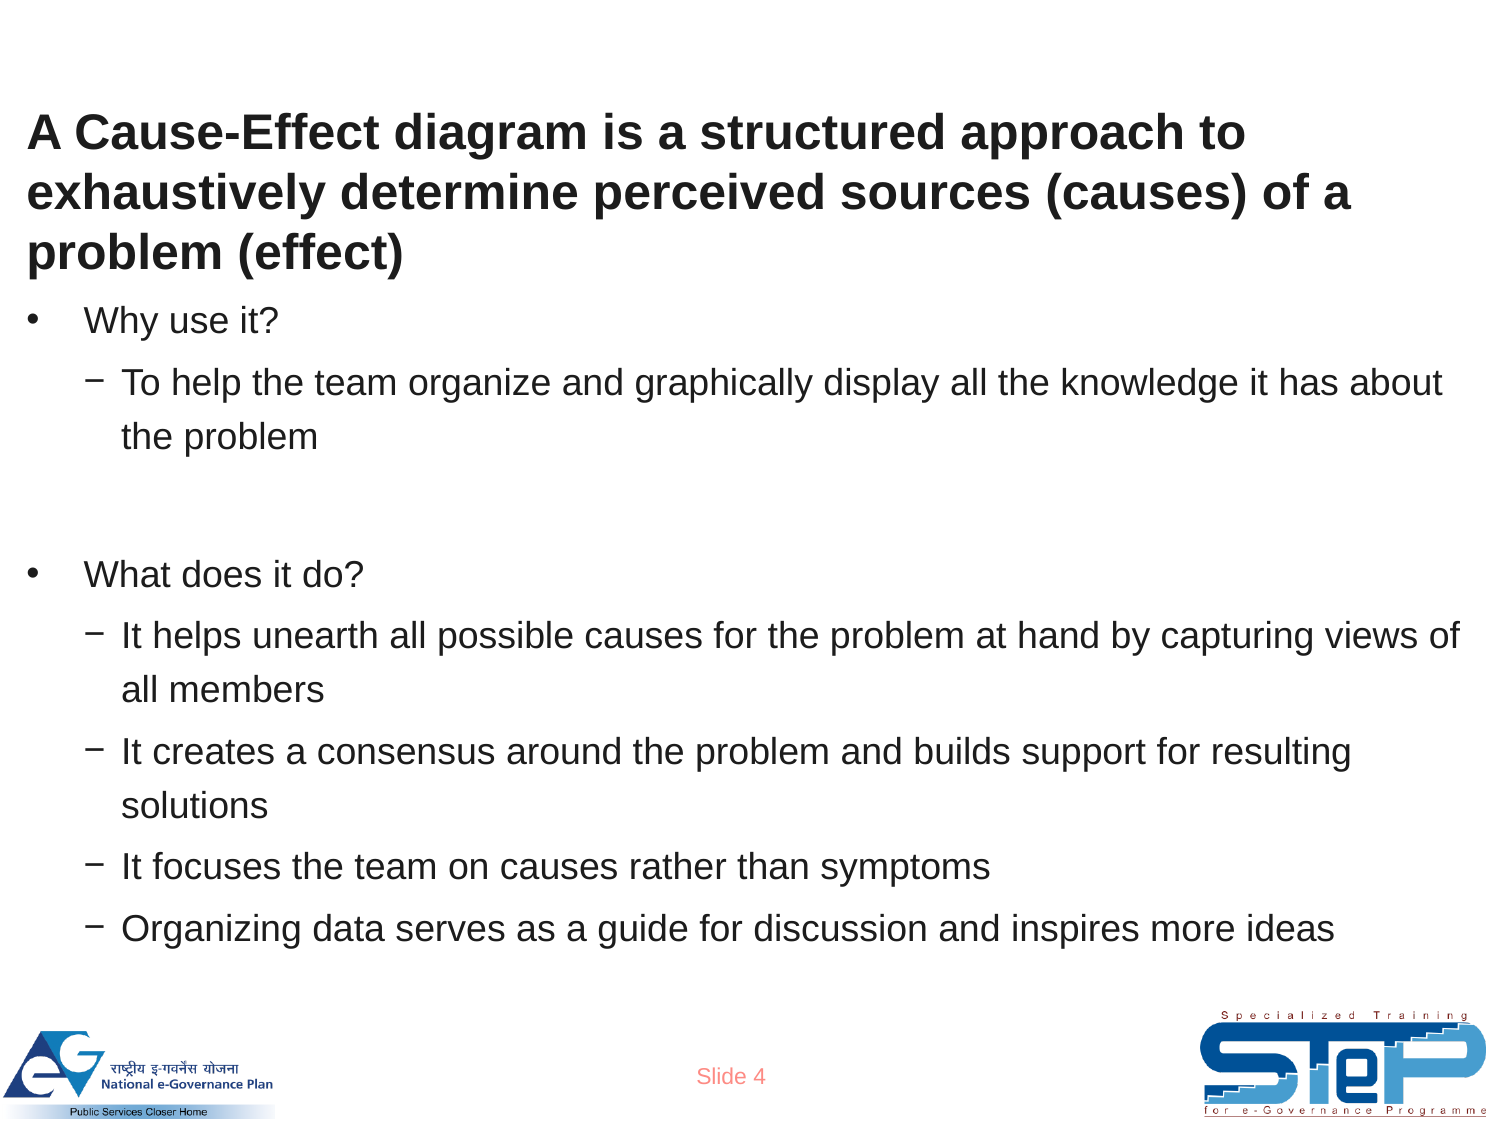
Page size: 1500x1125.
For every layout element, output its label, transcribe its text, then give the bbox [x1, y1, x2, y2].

picture [2, 1031, 275, 1119]
list Why use it? To help the team organize and graphically display all the knowledge it has about the problem What does it do? It helps unearth all possible causes for the problem at hand by capturing views of all members It creates a consensus around the problem and builds support for resulting solutions It focuses the team on causes rather than symptoms Organizing data serves as a guide for discussion and inspires more ideas [26, 287, 1474, 999]
title A Cause-Effect diagram is a structured approach to exhaustively determine perceived sources (causes) of a problem (effect) [26, 99, 1472, 224]
picture [1200, 1011, 1486, 1117]
